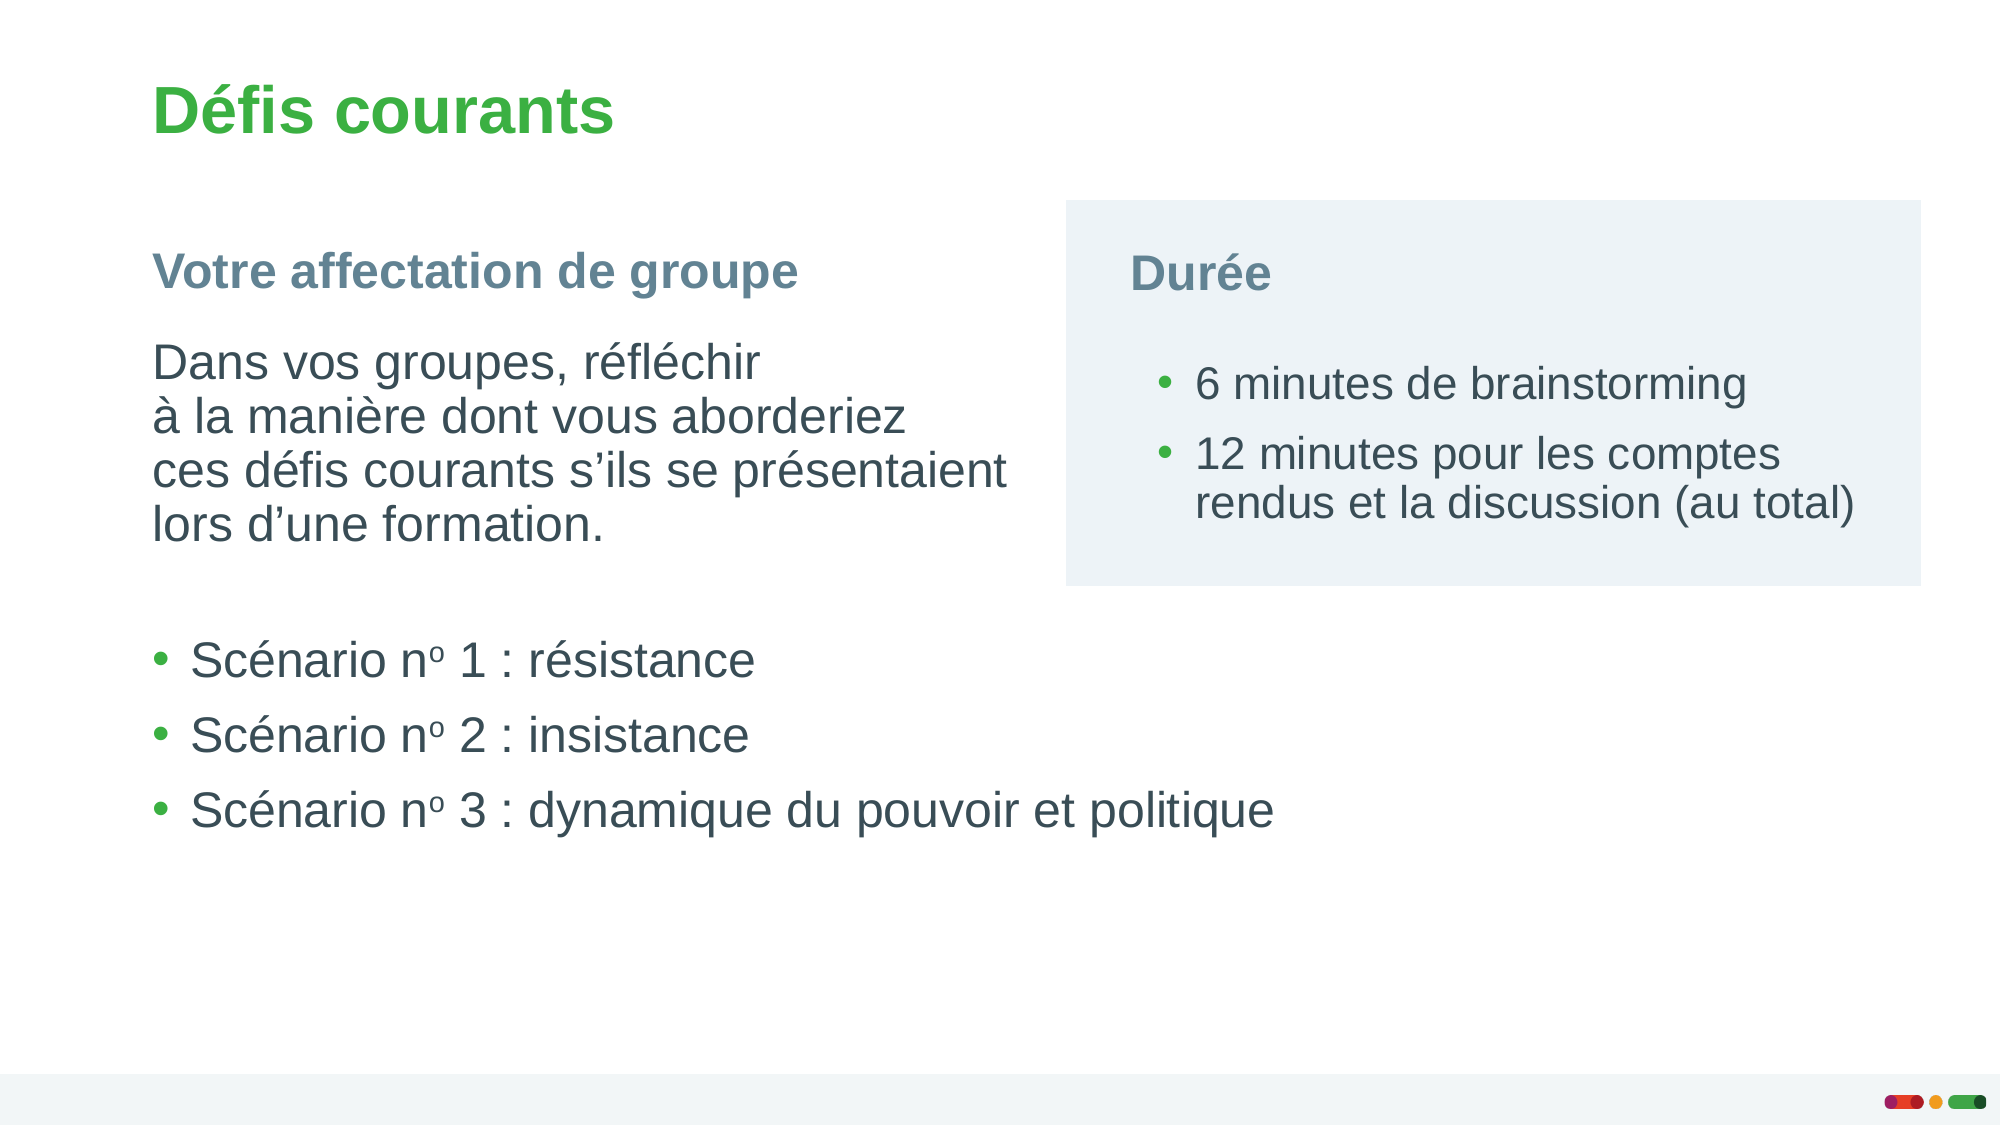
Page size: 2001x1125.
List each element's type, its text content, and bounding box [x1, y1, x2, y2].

list Dans vos groupes, réfléchir à la manière dont vous aborderiez ces défis courants s’ils se présentaient lors d’une formation. Scénario no 1 : résistance Scénario no 2 : insistance Scénario no 3 : dynamique du pouvoir et politique [137, 328, 1360, 1051]
list 6 minutes de brainstorming 12 minutes pour les comptes rendus et la discussion (au total) [1142, 352, 1888, 957]
list Votre affectation de groupe [137, 172, 984, 308]
title Défis courants [137, 59, 1863, 225]
text_box [1064, 225, 1923, 588]
list Durée [1115, 173, 1967, 309]
